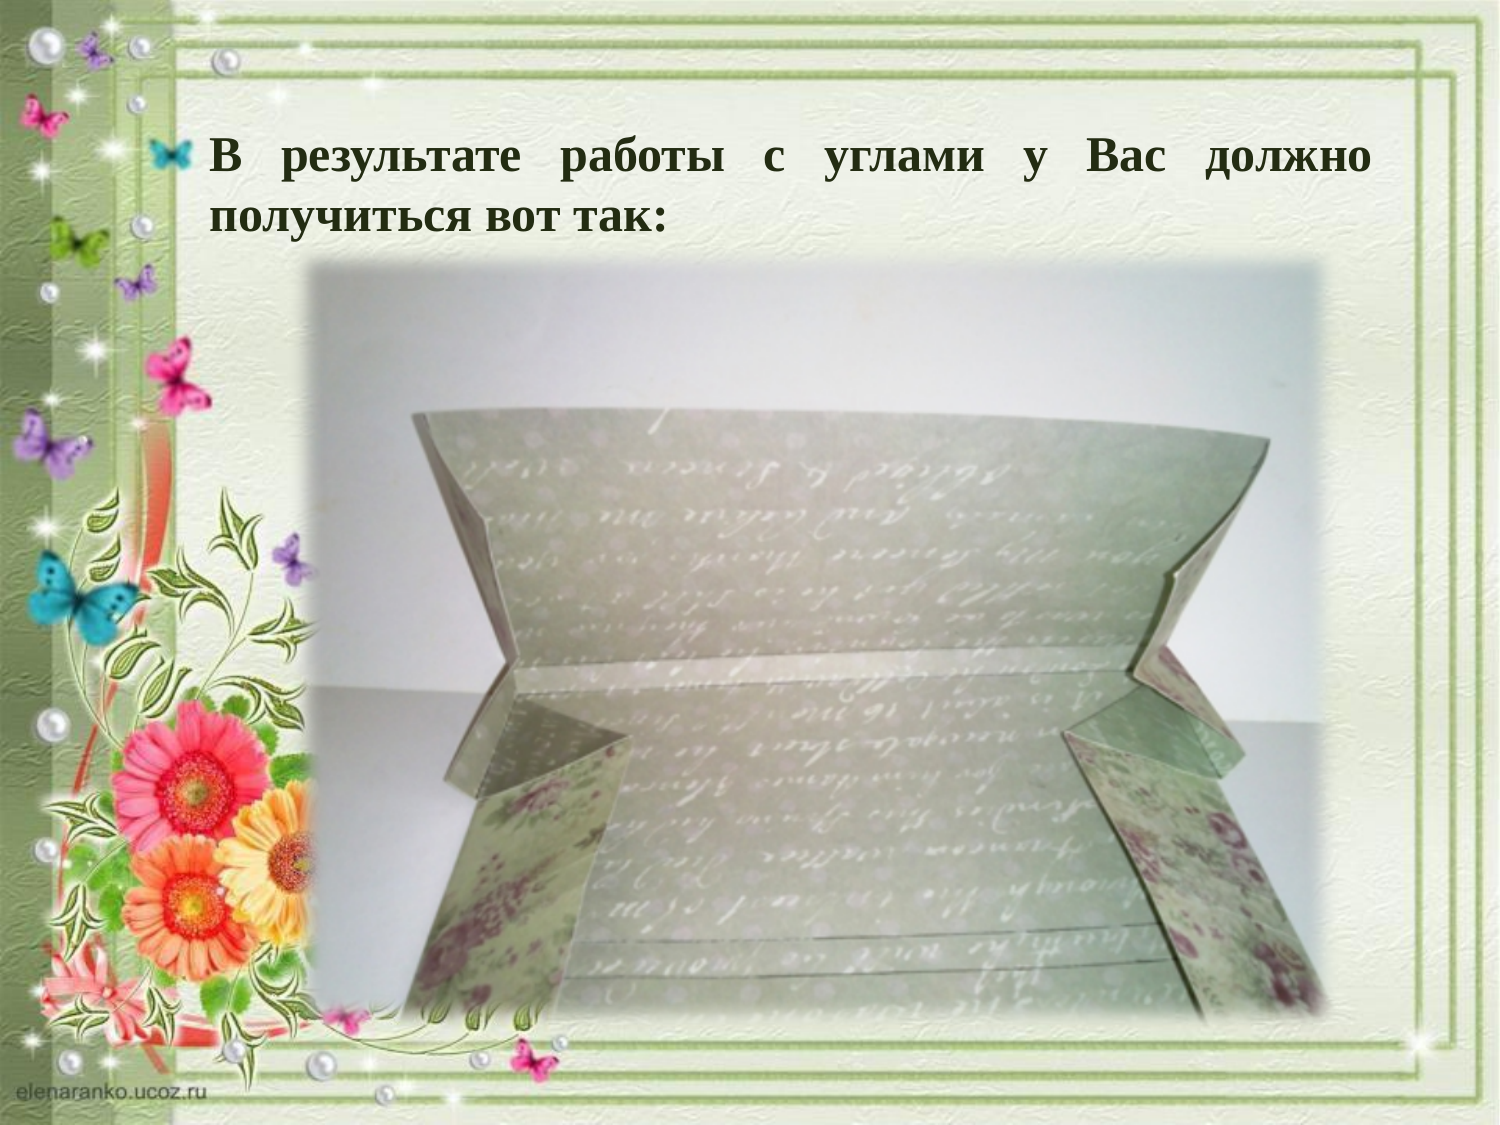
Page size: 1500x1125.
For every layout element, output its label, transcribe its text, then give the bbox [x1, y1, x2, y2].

picture [0, 0, 1500, 1125]
text_box В результате работы с углами у Вас должно получиться вот так: [194, 113, 1388, 309]
